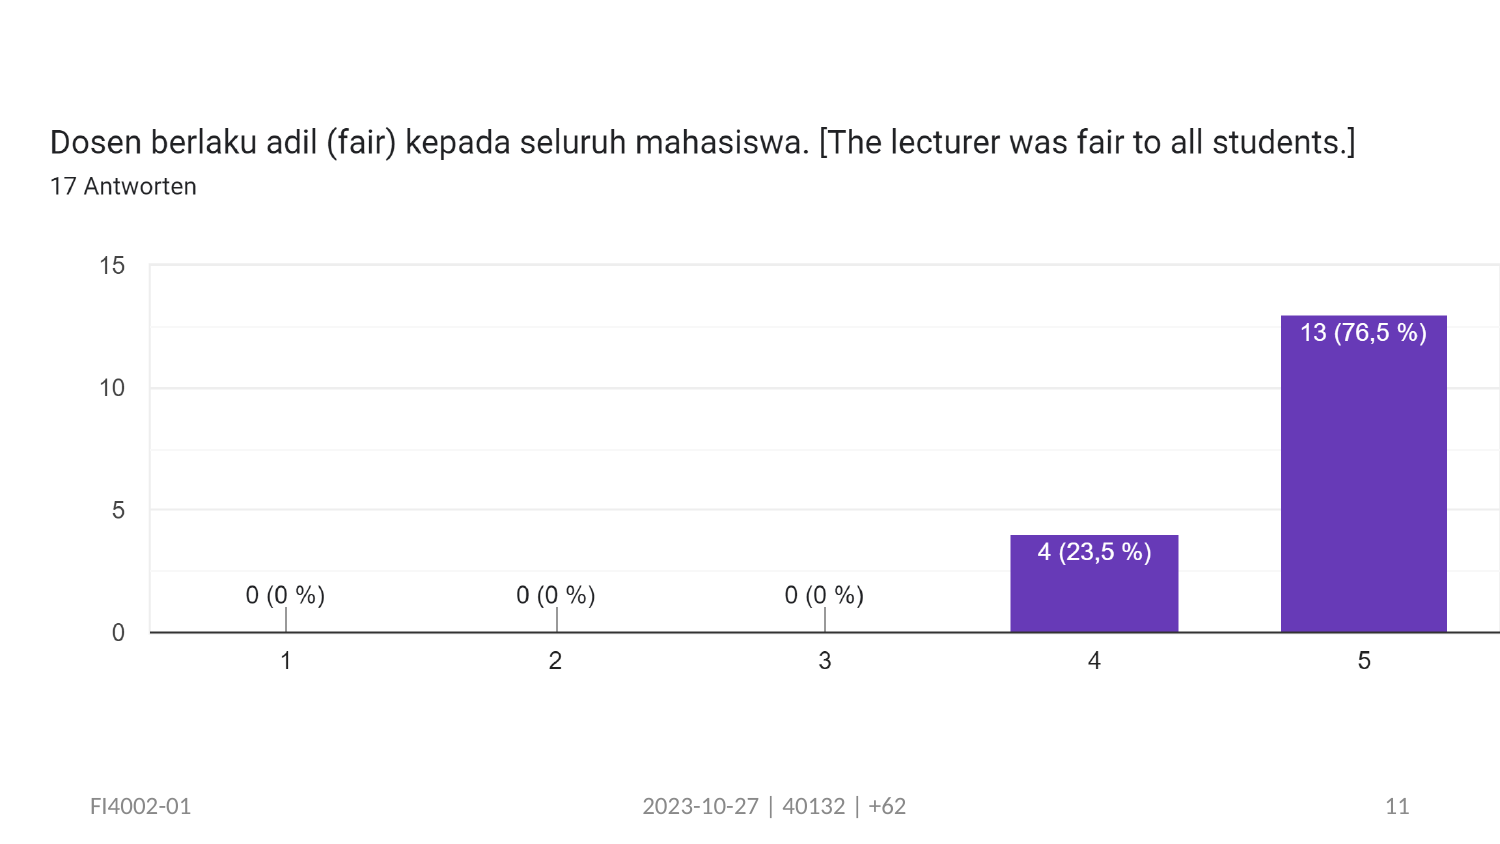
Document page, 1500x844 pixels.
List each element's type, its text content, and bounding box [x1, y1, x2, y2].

picture [0, 71, 1500, 785]
footer 2023-10-27 | 40132 | +62 [600, 793, 950, 827]
slide_number FI4002-01 [75, 793, 525, 827]
slide_number 11 [1074, 793, 1425, 827]
